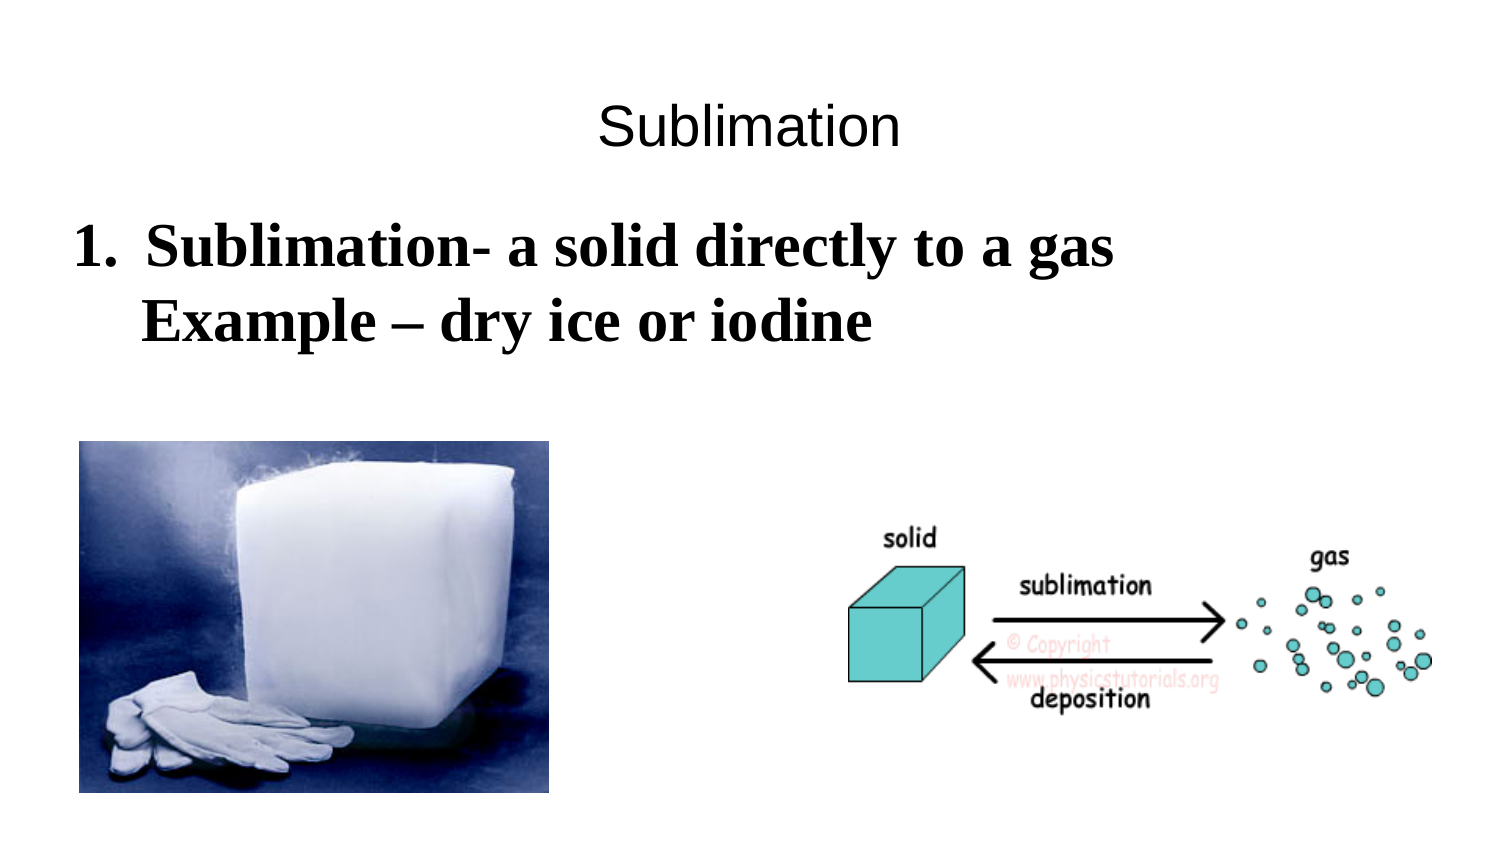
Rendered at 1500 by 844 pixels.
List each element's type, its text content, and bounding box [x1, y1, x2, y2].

list Sublimation- a solid directly to a gas Example – dry ice or iodine [51, 189, 1449, 750]
picture [79, 440, 549, 794]
picture [848, 516, 1432, 718]
title Sublimation [51, 72, 1449, 167]
